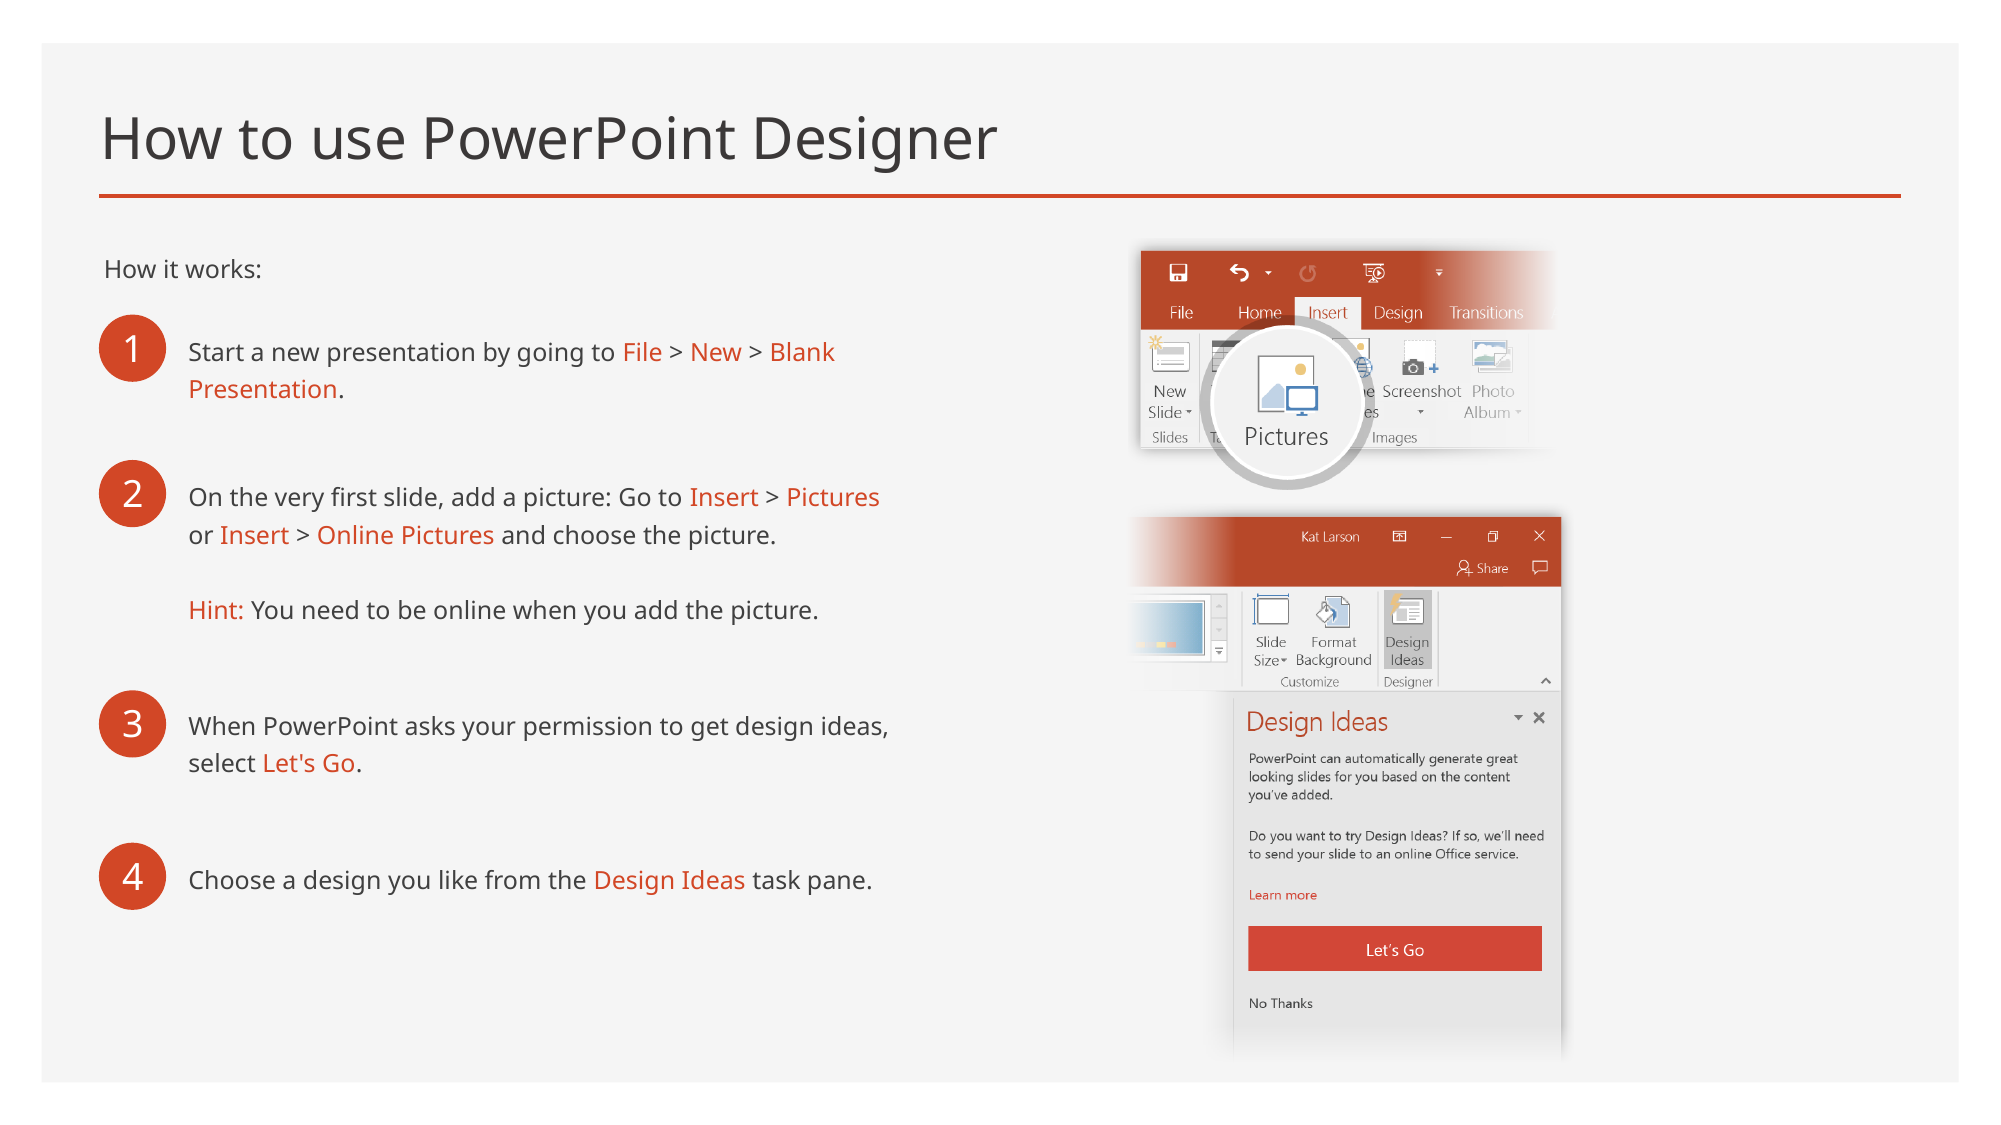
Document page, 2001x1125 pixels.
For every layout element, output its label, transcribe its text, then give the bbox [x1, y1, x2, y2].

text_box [87, 690, 179, 758]
picture [1128, 238, 1588, 500]
title How to use PowerPoint Designer [85, 73, 1214, 179]
text_box When PowerPoint asks your permission to get design ideas, select Let's Go. [173, 694, 913, 820]
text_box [87, 842, 179, 910]
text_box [87, 314, 179, 382]
text_box Choose a design you like from the Design Ideas task pane. [173, 849, 913, 942]
text_box How it works: [88, 238, 928, 317]
text_box On the very first slide, add a picture: Go to Insert > Pictures or Insert > Online Pictures and choose the picture. Hint: You need to be online when you add the picture. [173, 466, 913, 642]
text_box Start a new presentation by going to File > New > Blank Presentation. [173, 321, 926, 419]
picture [1097, 503, 1574, 1079]
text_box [87, 459, 179, 528]
